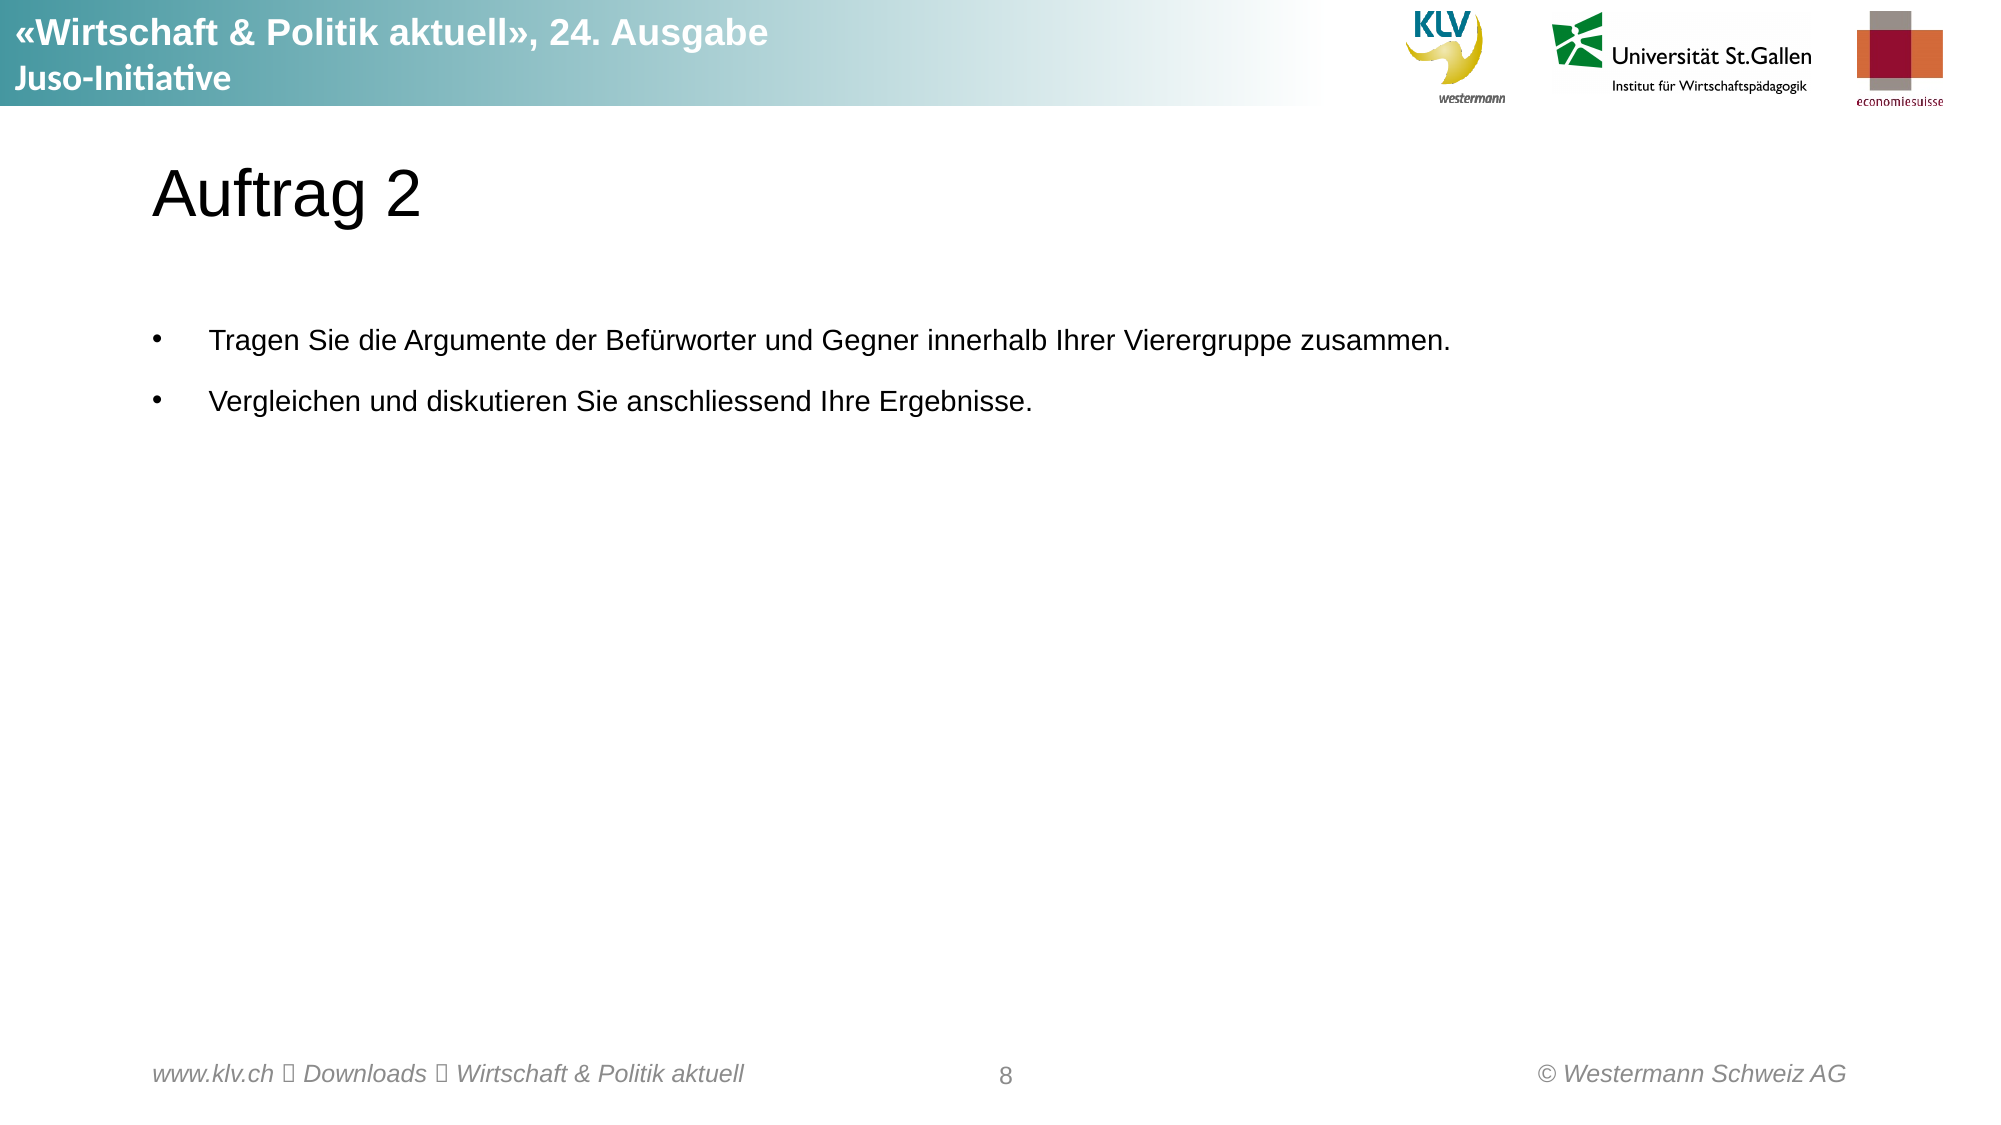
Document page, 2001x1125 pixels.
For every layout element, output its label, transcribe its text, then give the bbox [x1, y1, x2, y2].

text_box © Westermann Schweiz AG [1204, 1042, 1863, 1103]
slide_number 8 [812, 1044, 1200, 1105]
text_box Tragen Sie die Argumente der Befürworter und Gegner innerhalb Ihrer Vierergruppe zusammen. Vergleichen und diskutieren Sie anschliessend Ihre Ergebnisse. [137, 296, 1863, 425]
title Auftrag 2 [137, 92, 1863, 296]
slide_number www.klv.ch  Downloads  Wirtschaft & Politik aktuell [137, 1042, 813, 1103]
picture [1552, 12, 1811, 92]
picture [1406, 11, 1505, 92]
picture [1857, 11, 1943, 106]
